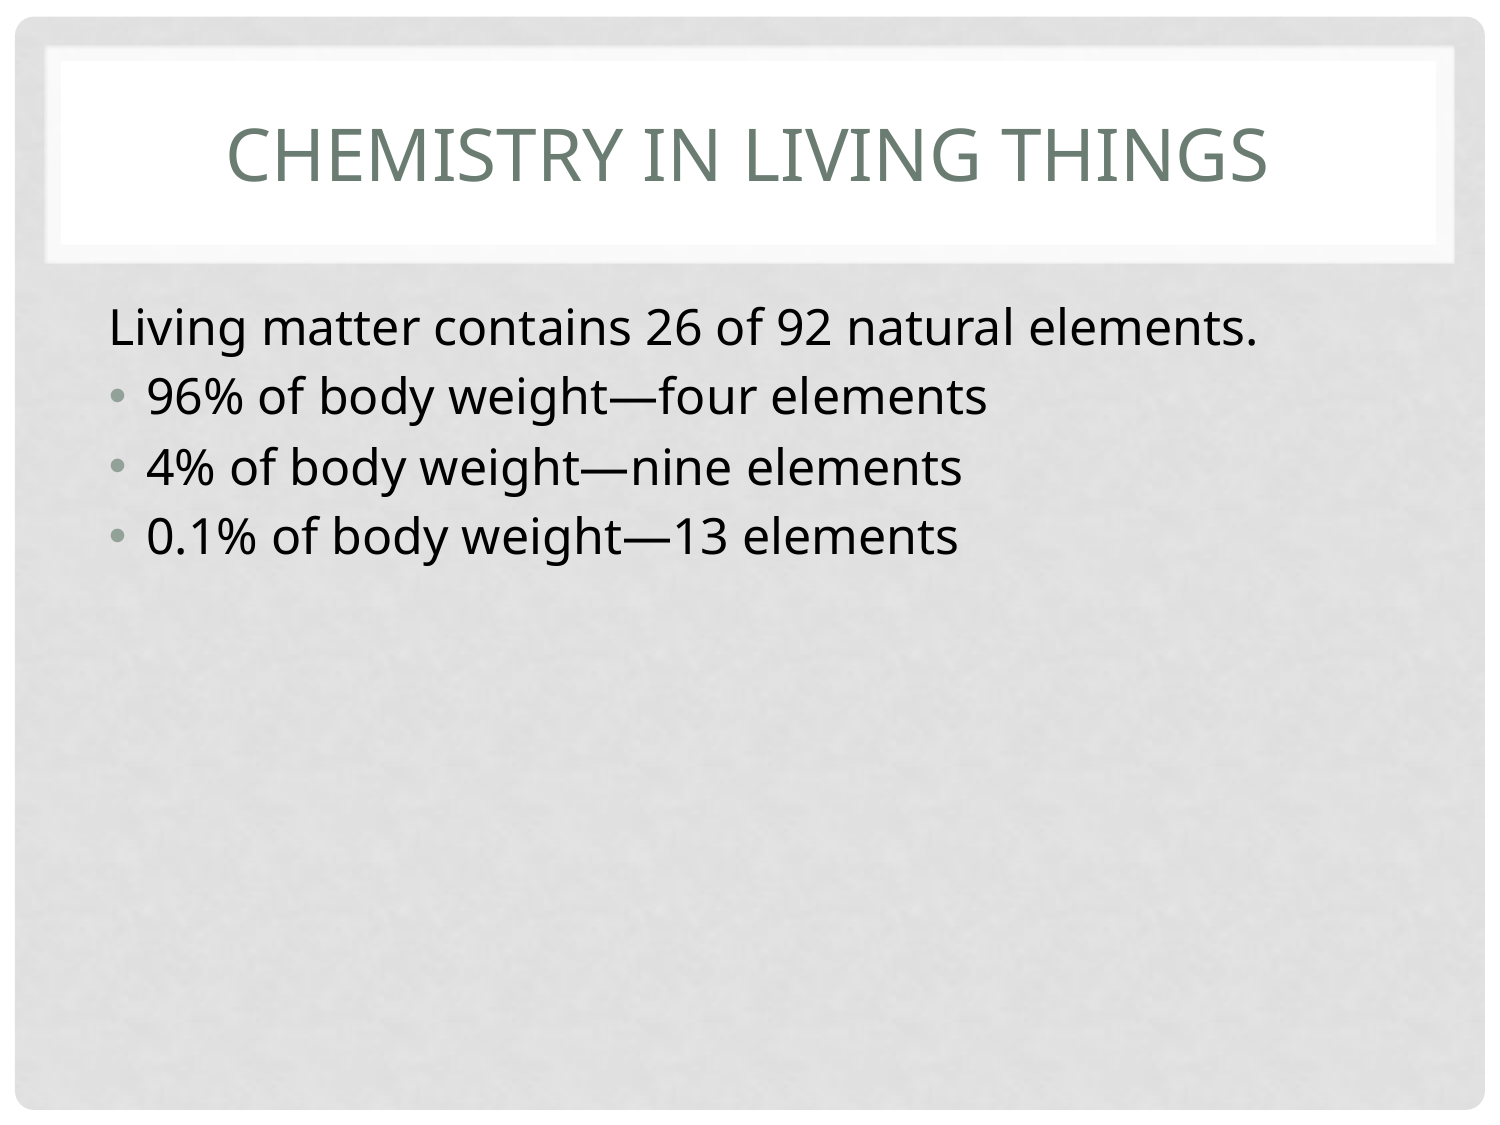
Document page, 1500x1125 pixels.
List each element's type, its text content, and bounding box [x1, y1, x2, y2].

title Chemistry in living things [69, 66, 1425, 238]
list Living matter contains 26 of 92 natural elements. 96% of body weight—four elements 4% of body weight—nine elements 0.1% of body weight—13 elements [75, 287, 1425, 1005]
